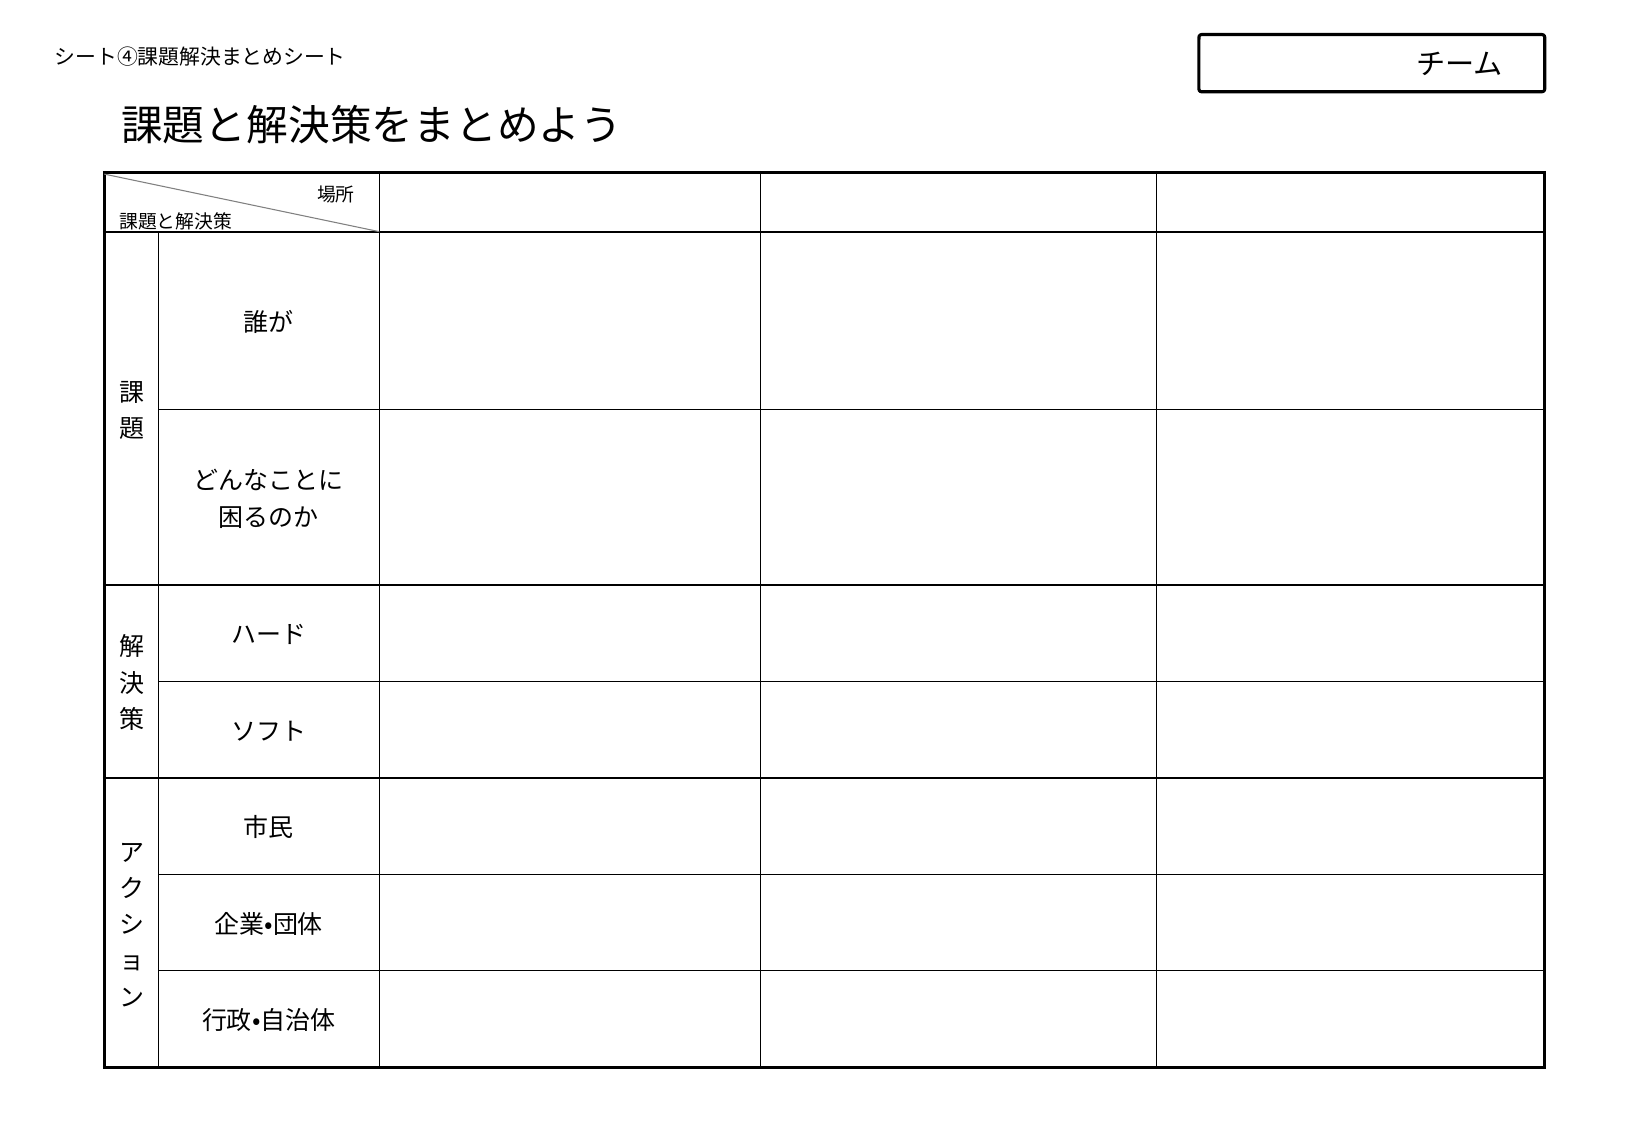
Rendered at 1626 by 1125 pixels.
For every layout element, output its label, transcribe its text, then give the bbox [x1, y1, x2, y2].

text_box 課題と解決策をまとめよう [106, 91, 638, 157]
table_cell [380, 410, 760, 584]
table_cell [1157, 779, 1543, 874]
text_box チーム [1197, 33, 1546, 93]
table_cell [380, 971, 760, 1066]
table_cell [380, 779, 760, 874]
table_cell [1157, 233, 1543, 409]
table_cell [761, 410, 1156, 584]
table_cell [1157, 875, 1543, 970]
table_header [380, 174, 760, 231]
table_header [1157, 174, 1543, 231]
table_cell [761, 875, 1156, 970]
table_cell [761, 971, 1156, 1066]
table_cell 企業・団体 [159, 875, 379, 970]
table_cell [1157, 682, 1543, 777]
table_header [761, 174, 1156, 231]
text_box シート④課題解決まとめシート [40, 36, 361, 77]
table_cell [761, 682, 1156, 777]
table_cell [1157, 410, 1543, 584]
table_cell 課題 [106, 233, 158, 584]
table_cell 解決策 [106, 586, 158, 777]
table_cell [380, 586, 760, 681]
table_cell [761, 779, 1156, 874]
table_cell [761, 586, 1156, 681]
table_cell [761, 233, 1156, 409]
table_cell 行政・自治体 [159, 971, 379, 1066]
table_cell [380, 233, 760, 409]
table_cell 誰が [159, 233, 379, 409]
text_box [104, 174, 380, 232]
table_cell アクション [106, 779, 158, 1066]
table_cell [1157, 586, 1543, 681]
table_cell [380, 875, 760, 970]
table_cell [1157, 971, 1543, 1066]
table_cell どんなことに 困るのか [159, 410, 379, 584]
table_cell ハード [159, 586, 379, 681]
table_cell 市民 [159, 779, 379, 874]
table_cell [380, 682, 760, 777]
table_cell ソフト [159, 682, 379, 777]
